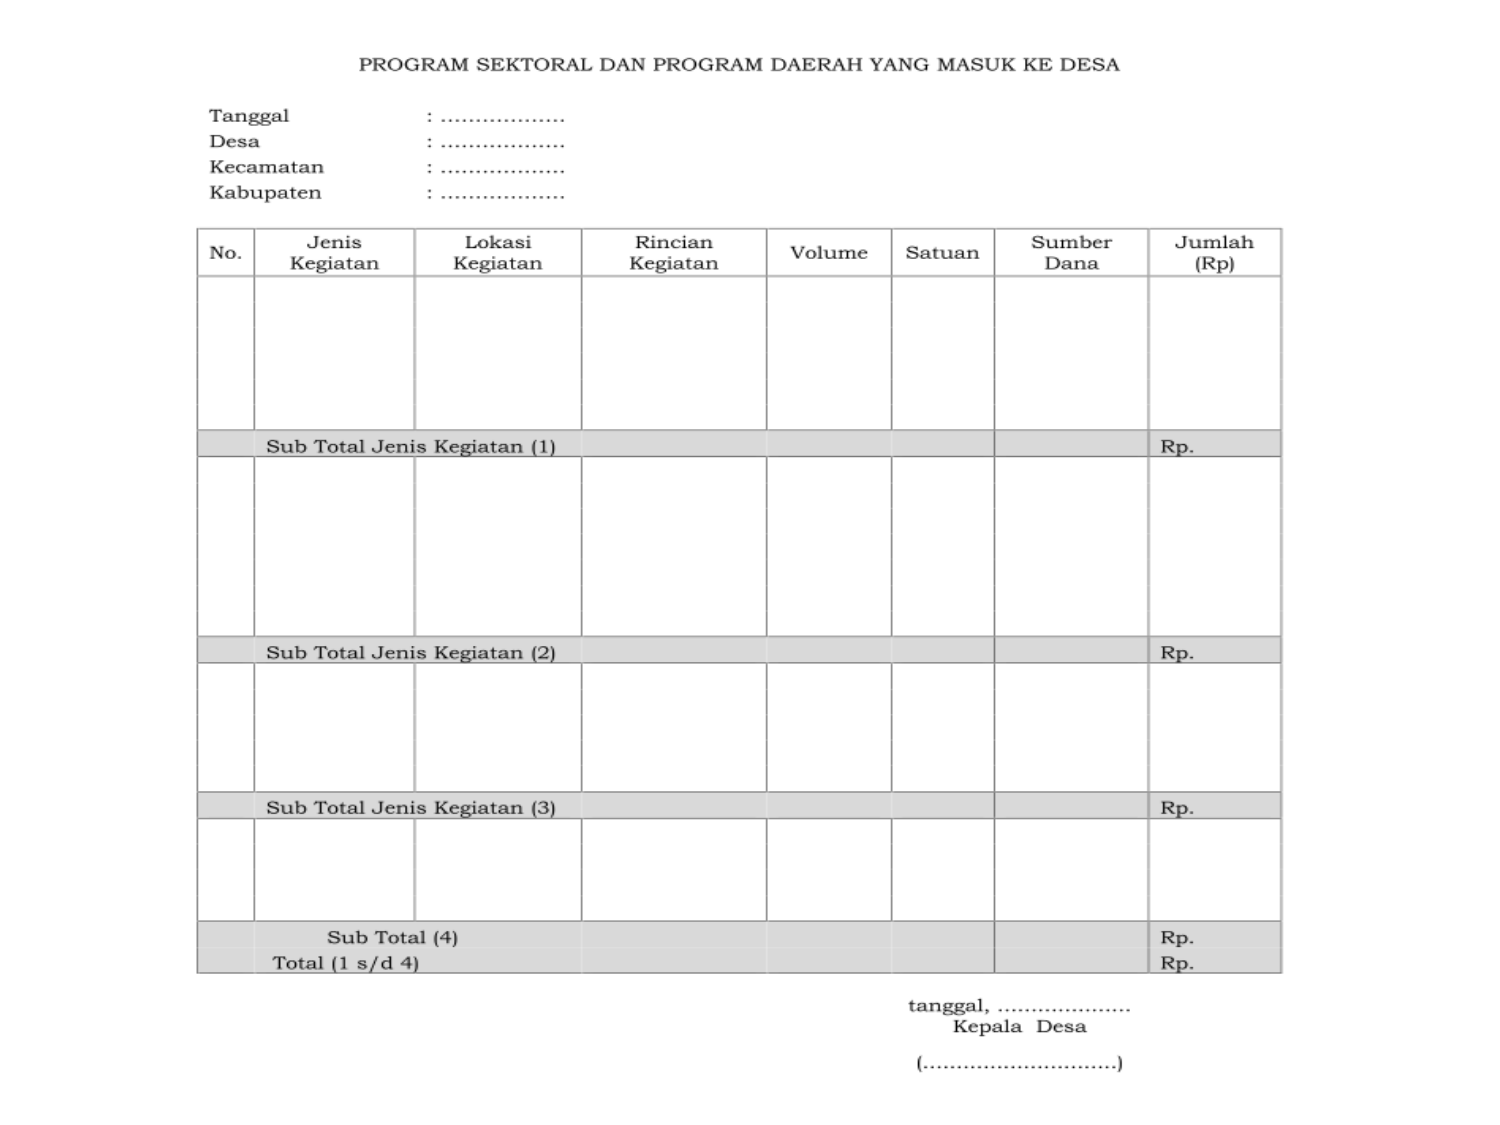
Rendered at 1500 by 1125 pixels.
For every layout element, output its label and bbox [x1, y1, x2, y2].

picture [64, 42, 1353, 1083]
